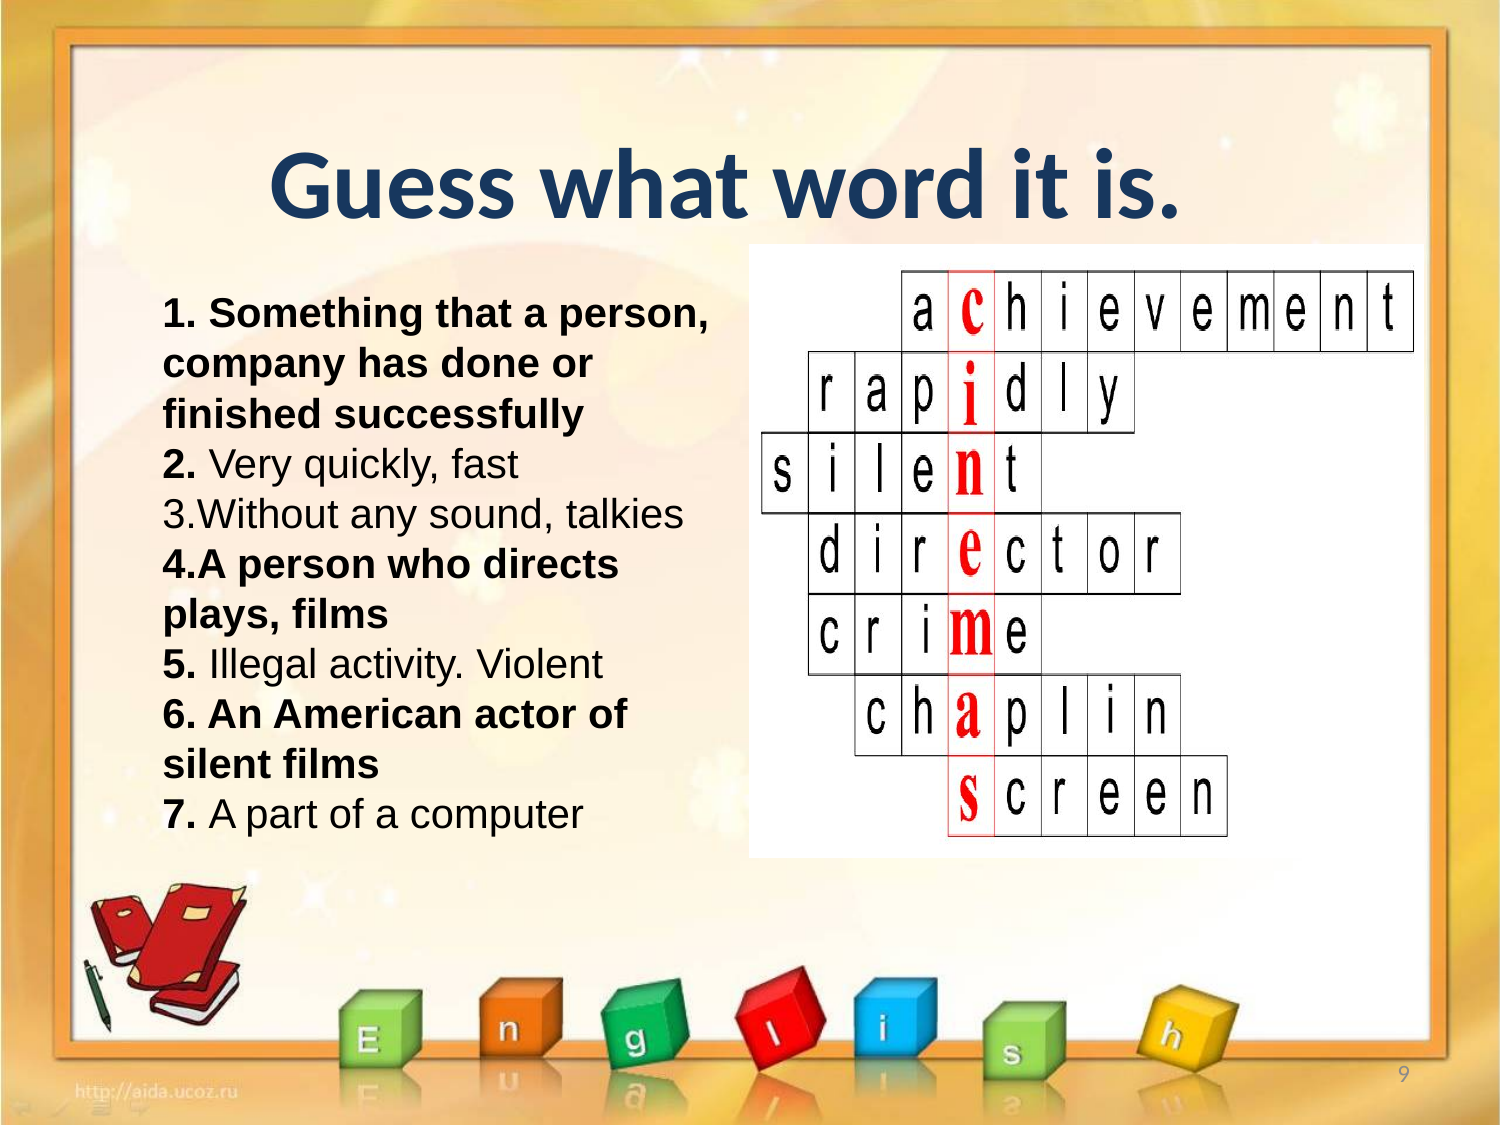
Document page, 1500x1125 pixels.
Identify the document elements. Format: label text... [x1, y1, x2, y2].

slide_number 9 [1074, 1042, 1425, 1103]
title Guess what word it is. [194, 101, 1282, 256]
text_box 1. Something that a person, company has done or finished successfully 2. Very quickly, fast 3.Without any sound, talkies 4.A person who directs plays, films 5. Illegal activity. Violent 6. An American actor of silent films 7. A part of a computer [147, 278, 750, 874]
picture [0, 0, 1500, 1125]
